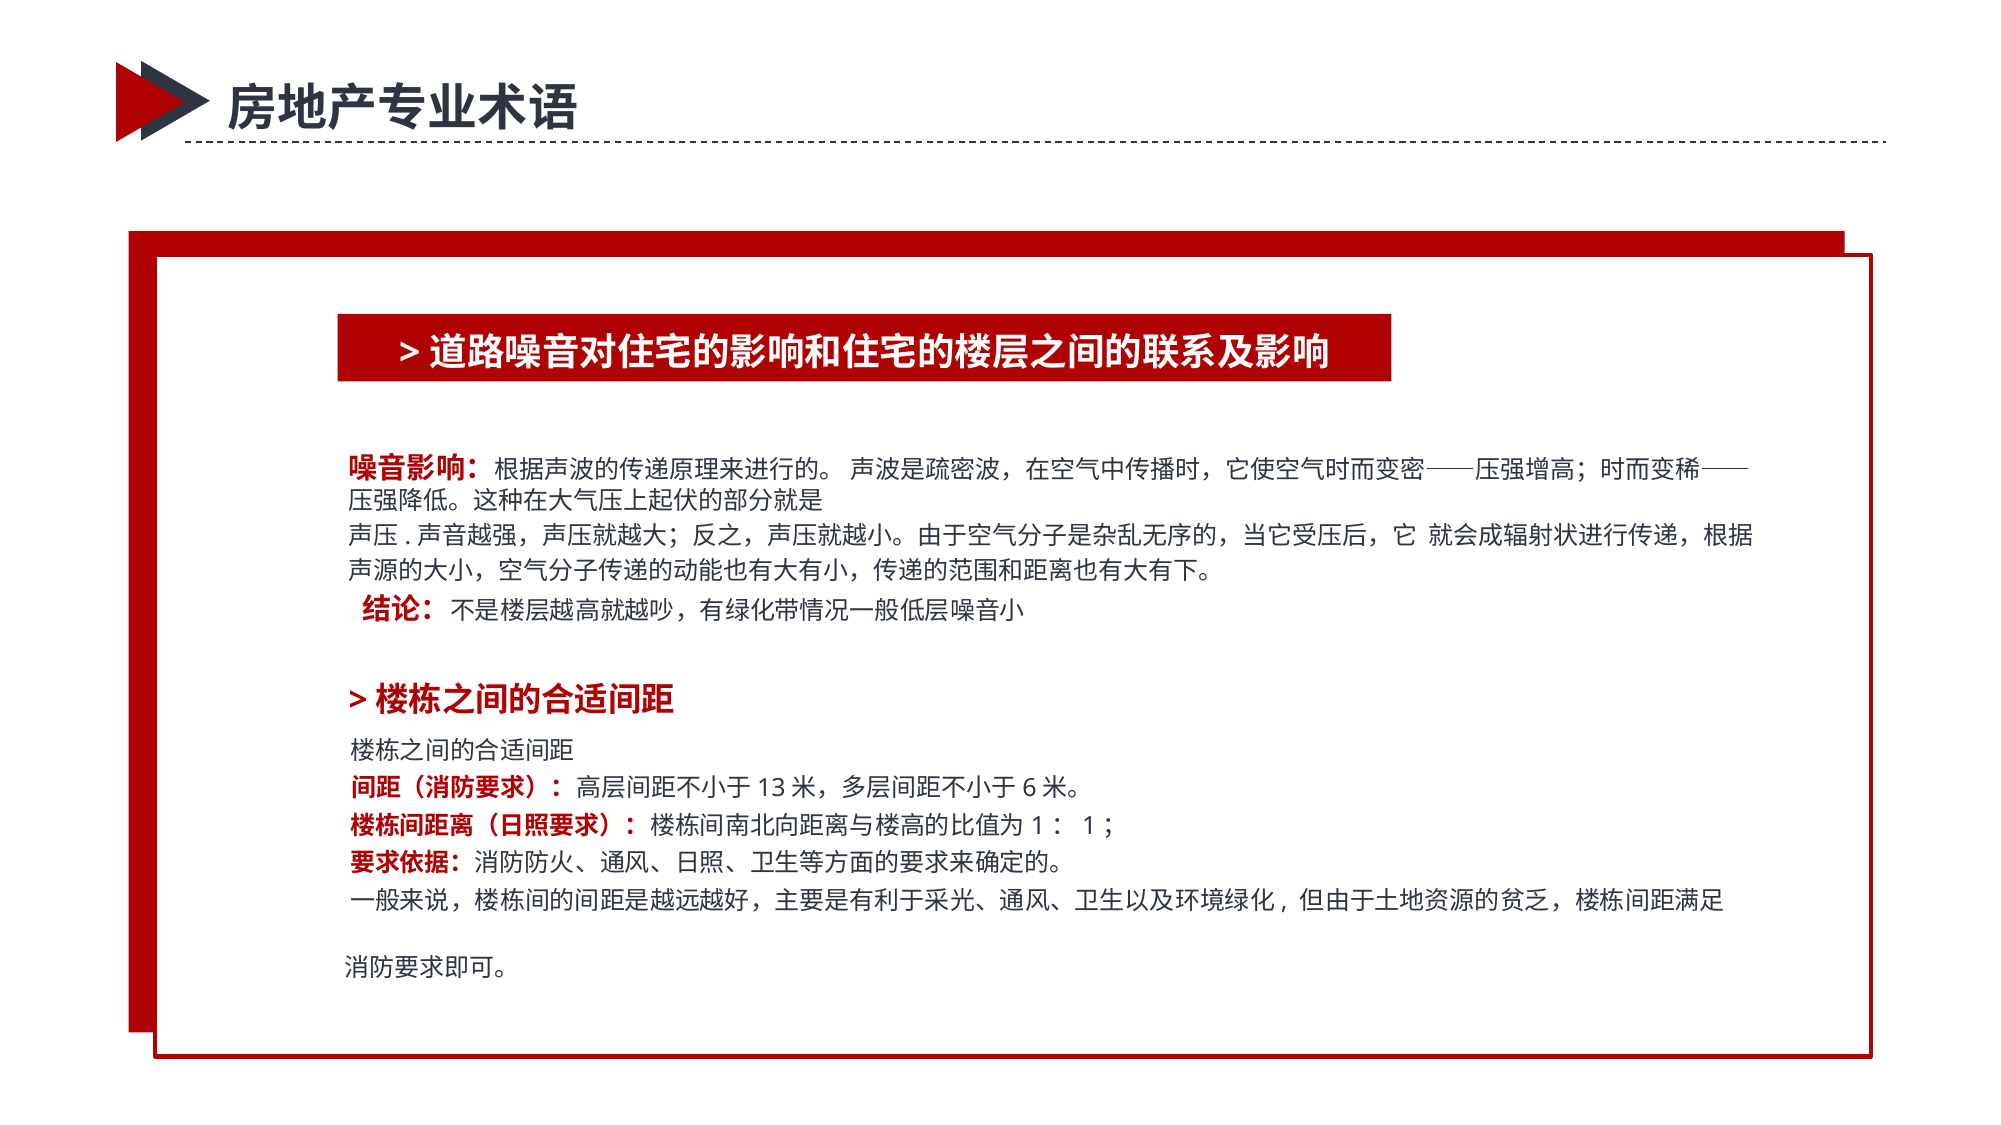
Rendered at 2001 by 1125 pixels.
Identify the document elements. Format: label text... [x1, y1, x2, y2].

text_box 房地产专业术语 [199, 68, 607, 157]
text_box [128, 230, 1872, 1057]
